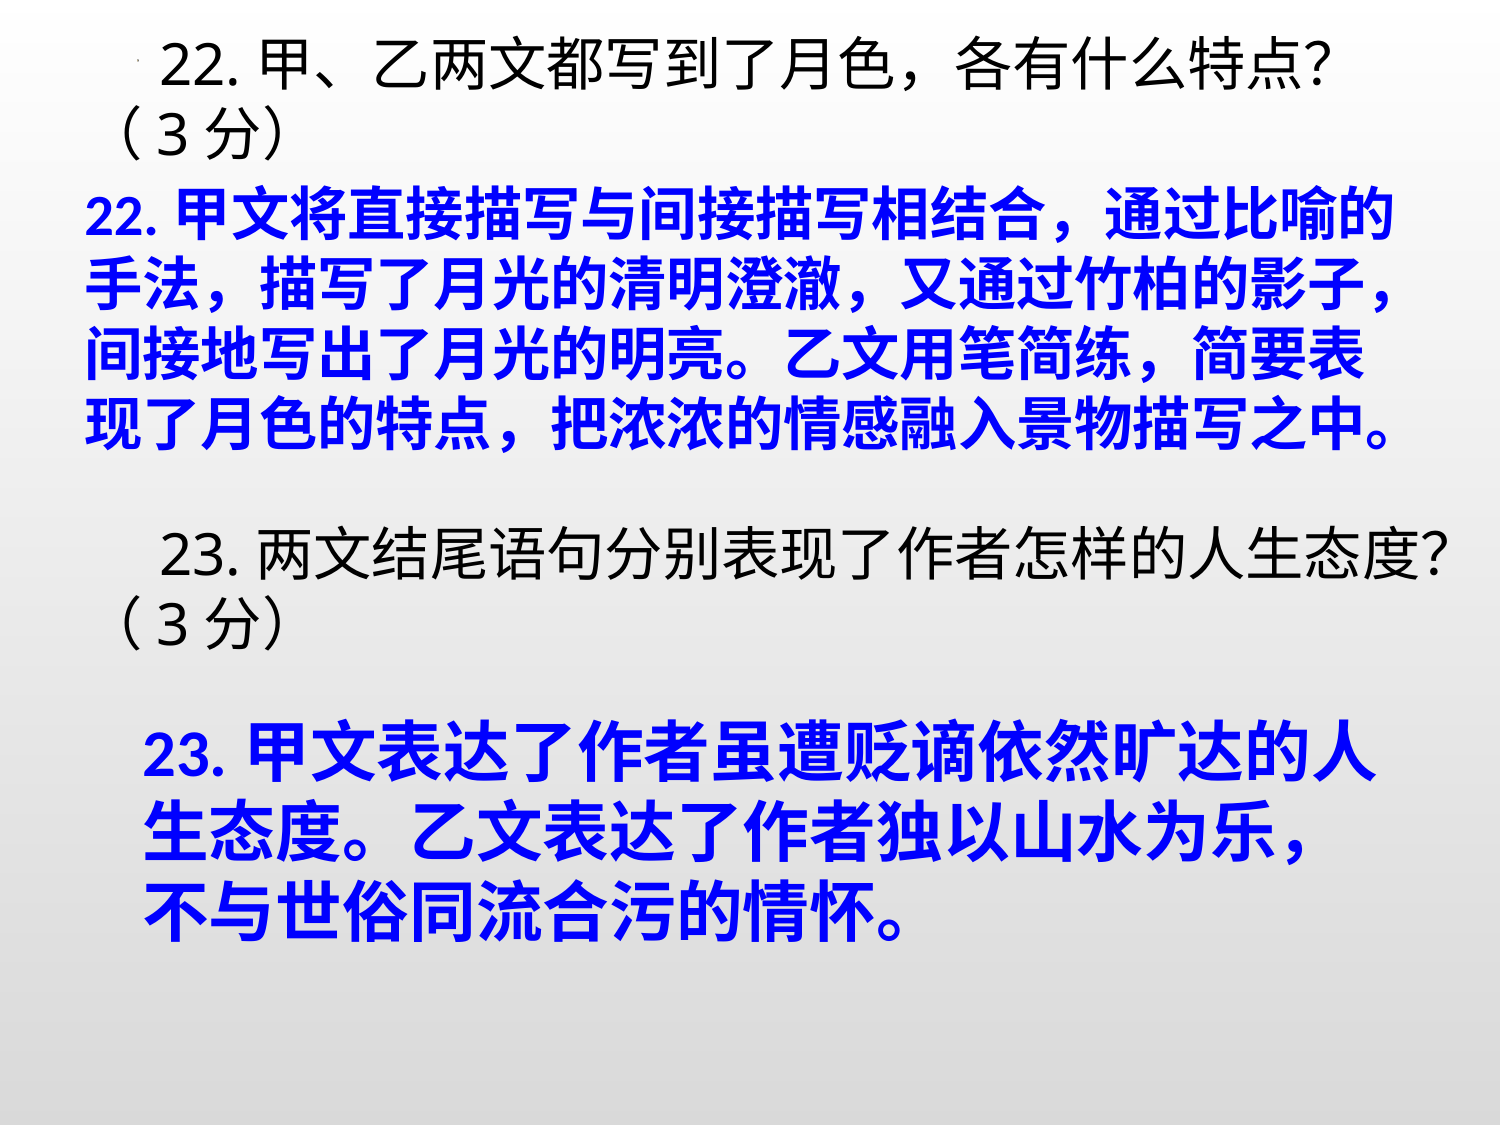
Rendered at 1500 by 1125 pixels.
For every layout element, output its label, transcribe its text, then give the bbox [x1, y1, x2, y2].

text_box 23.甲文表达了作者虽遭贬谪依然旷达的人生态度。乙文表达了作者独以山水为乐，不与世俗同流合污的情怀。 [127, 702, 1419, 957]
text_box 22.甲、乙两文都写到了月色，各有什么特点？（3分） 23.两文结尾语句分别表现了作者怎样的人生态度？（3分） [69, 19, 1479, 665]
text_box 22.甲文将直接描写与间接描写相结合，通过比喻的手法，描写了月光的清明澄澈，又通过竹柏的影子，间接地写出了月光的明亮。乙文用笔简练，简要表现了月色的特点，把浓浓的情感融入景物描写之中。 [69, 169, 1419, 465]
